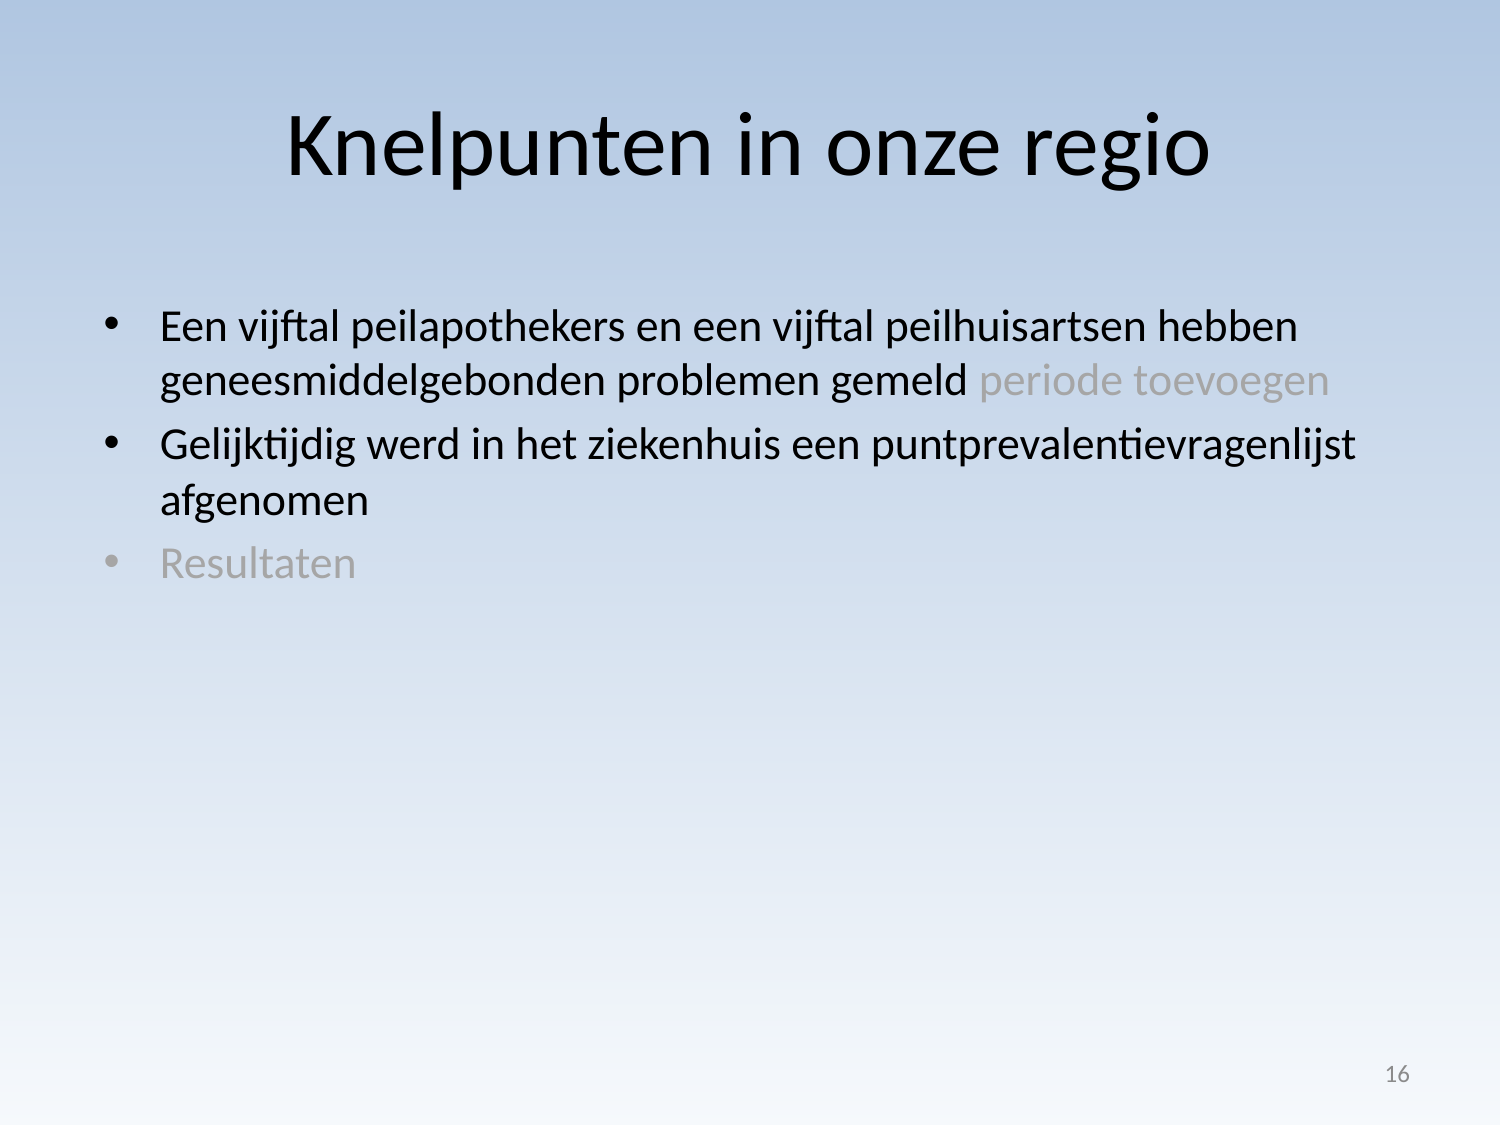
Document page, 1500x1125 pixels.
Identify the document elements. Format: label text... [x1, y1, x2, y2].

text_box Een vijftal peilapothekers en een vijftal peilhuisartsen hebben geneesmiddelgebonden problemen gemeld periode toevoegen Gelijktijdig werd in het ziekenhuis een puntprevalentievragenlijst afgenomen Resultaten [88, 243, 1439, 986]
slide_number 16 [1074, 1042, 1425, 1103]
title Knelpunten in onze regio [75, 45, 1425, 233]
